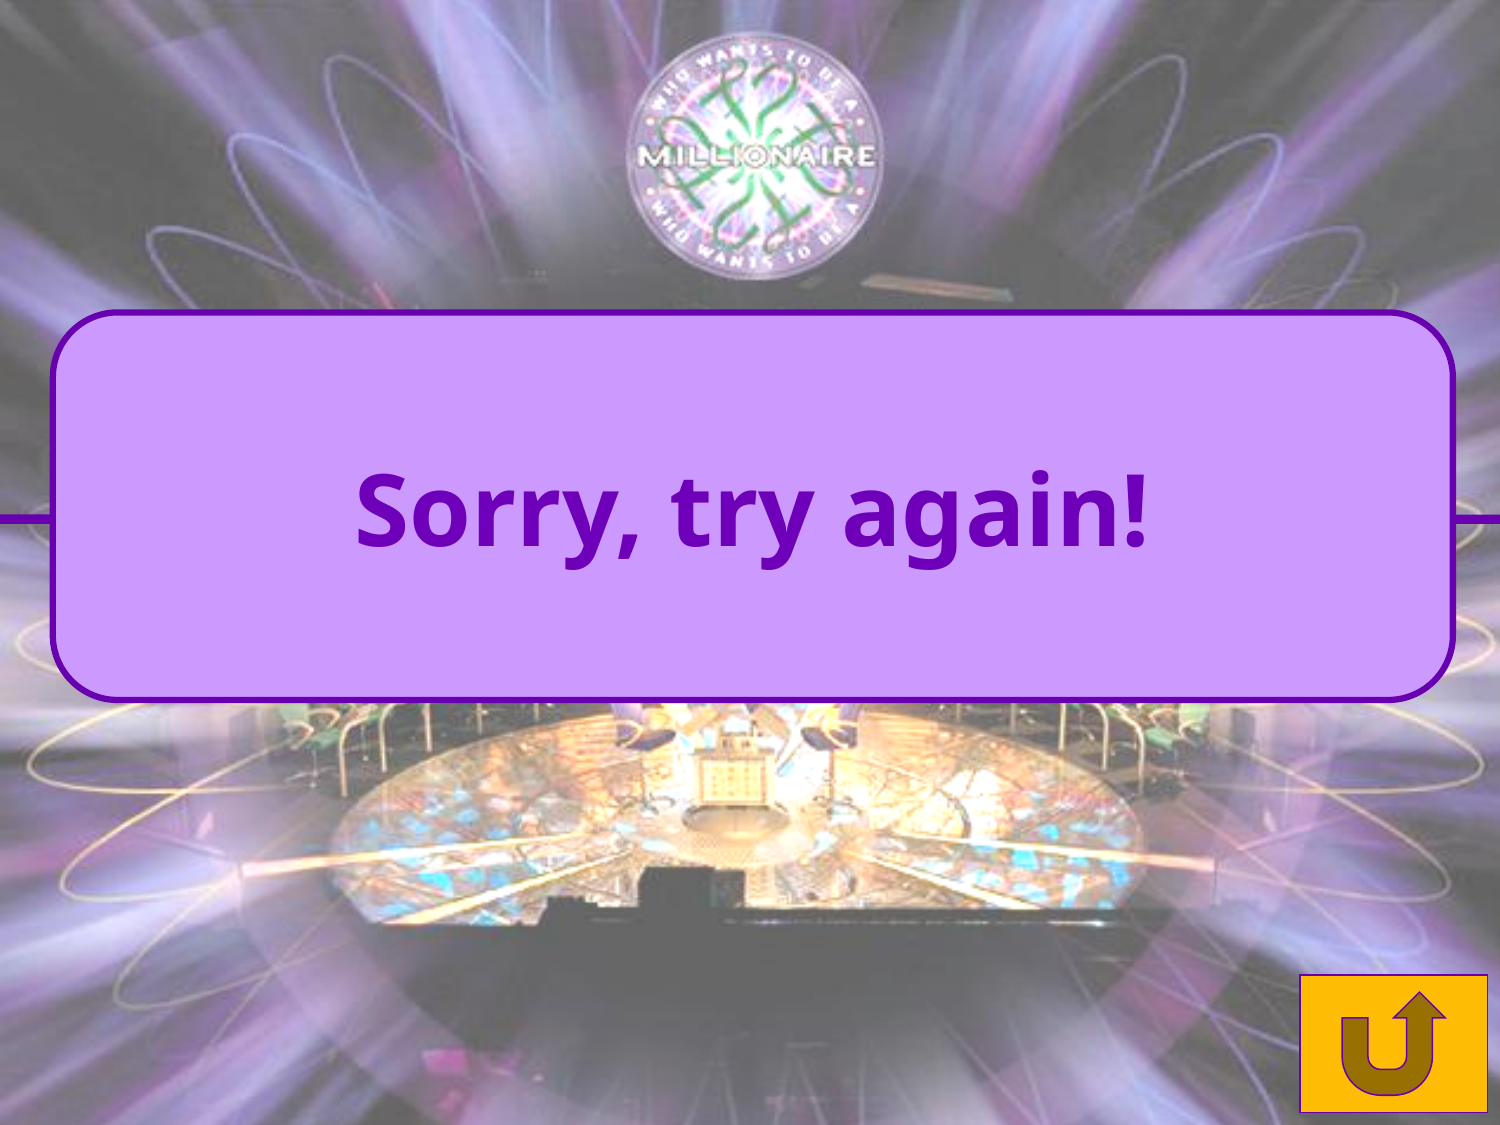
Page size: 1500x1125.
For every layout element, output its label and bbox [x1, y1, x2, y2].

text_box [0, 312, 1500, 701]
text_box [1299, 974, 1488, 1113]
